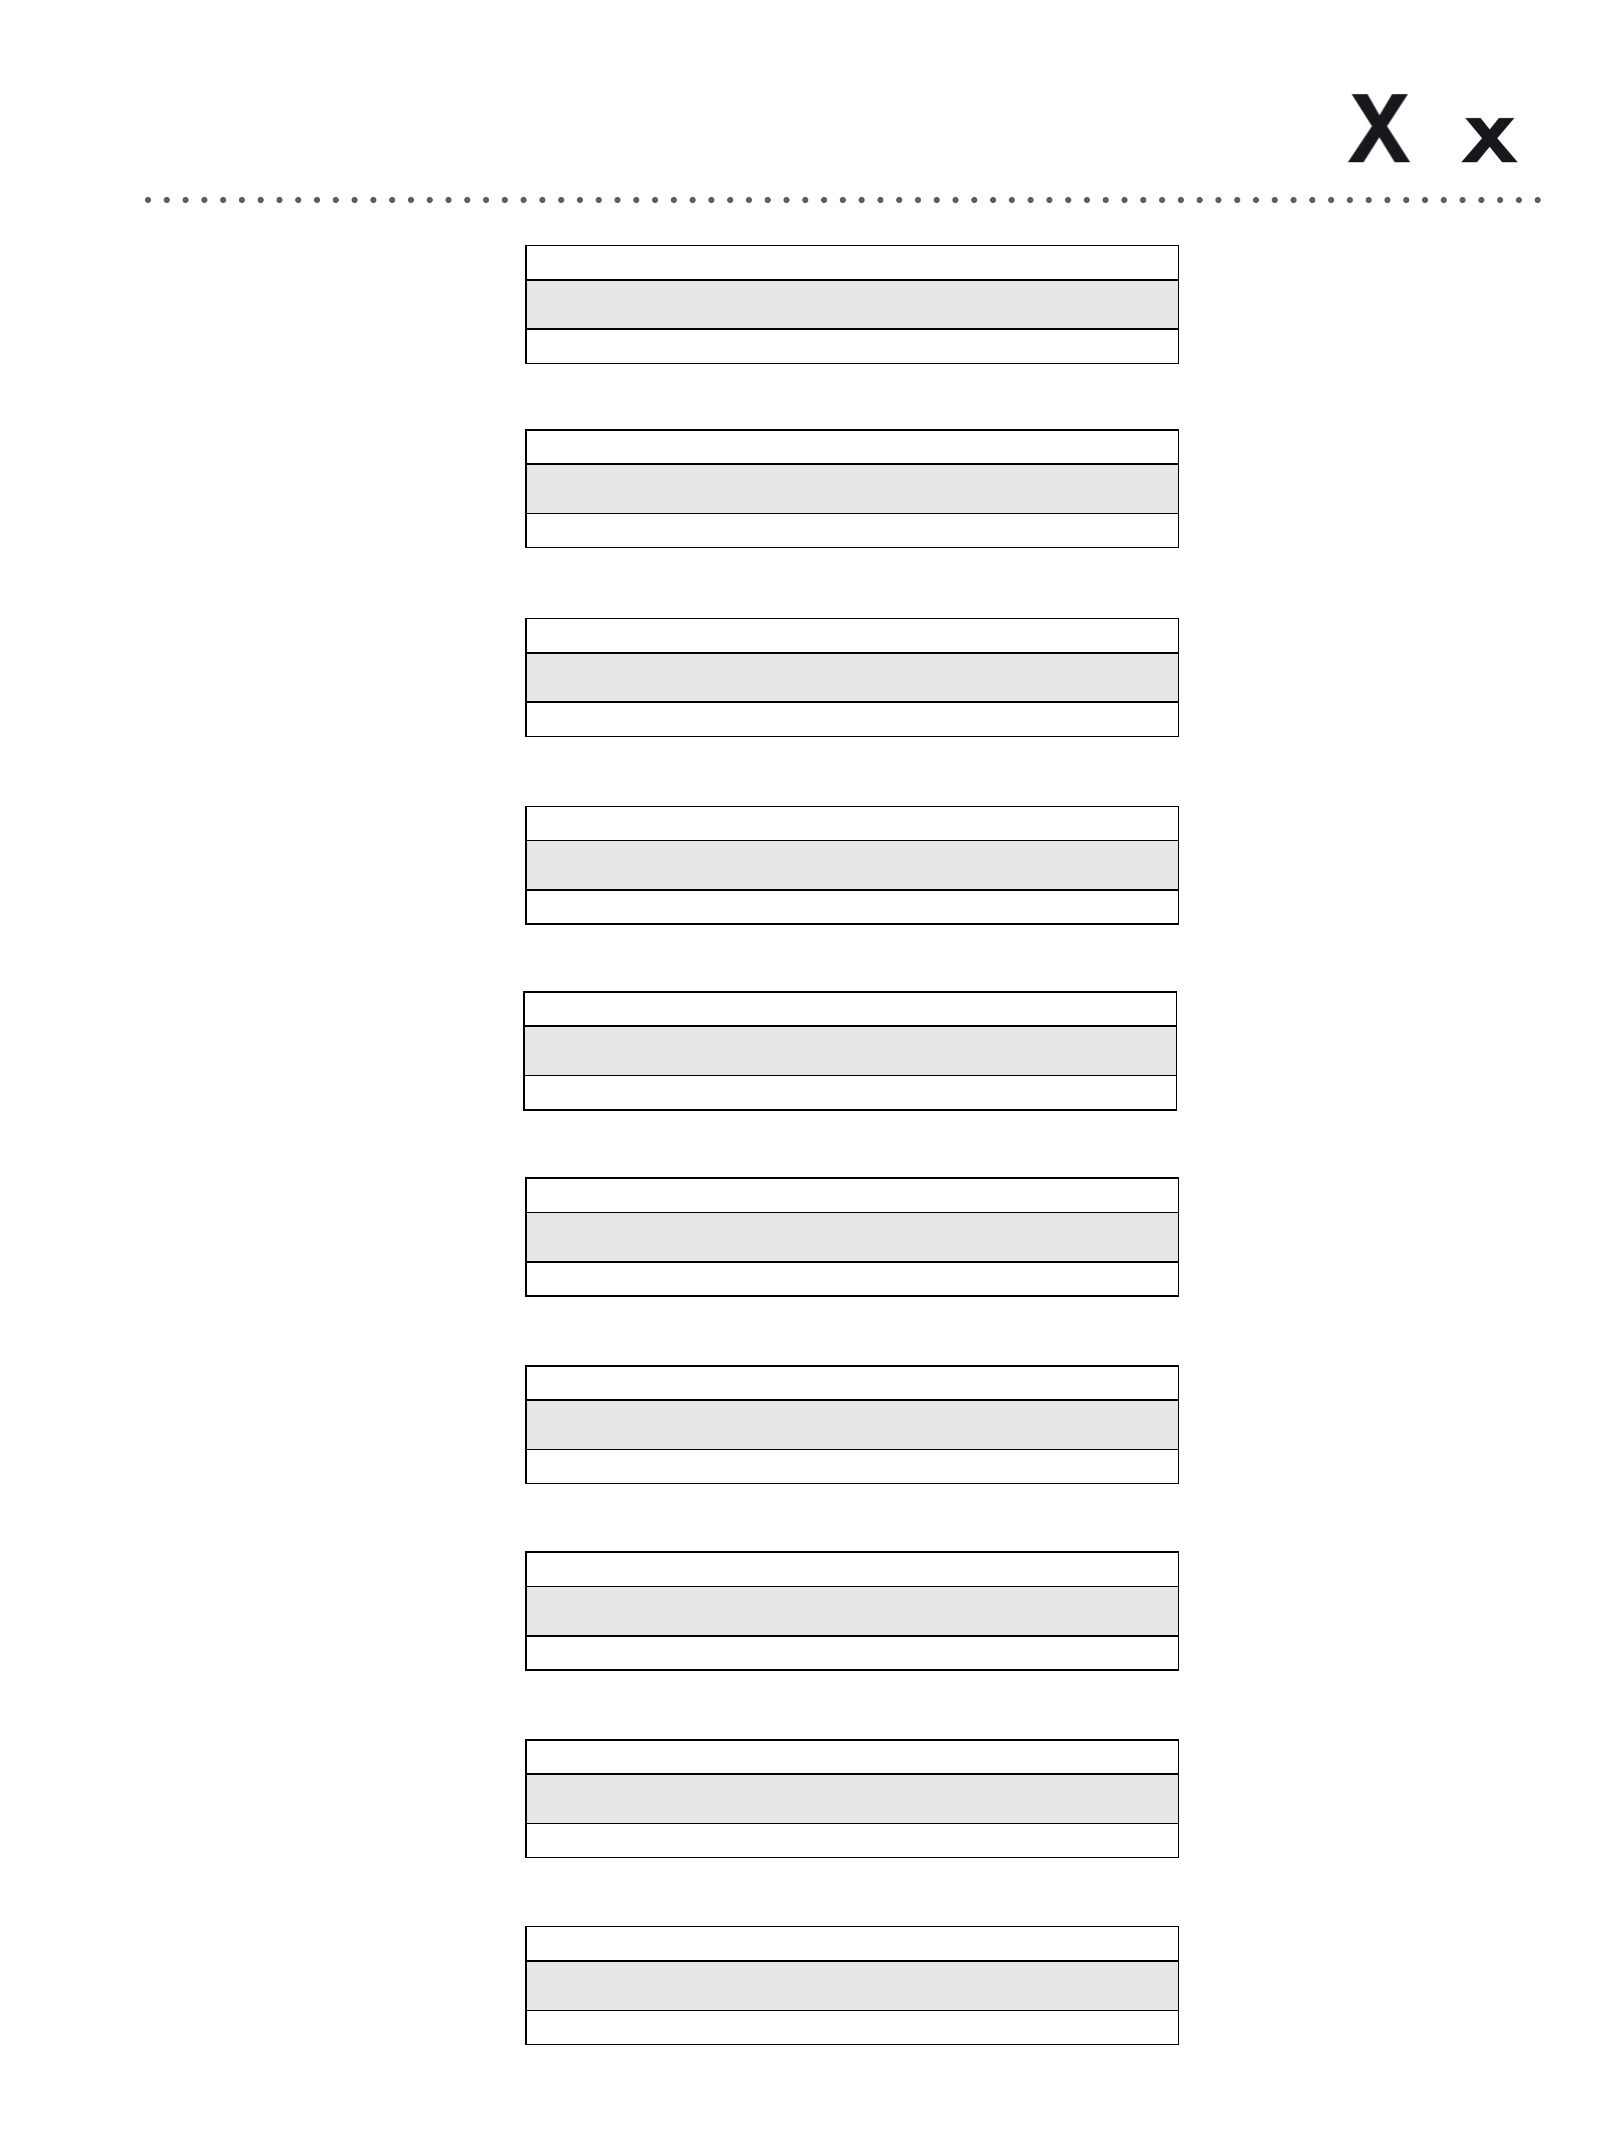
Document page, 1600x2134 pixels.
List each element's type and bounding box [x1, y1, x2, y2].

text_box [525, 1551, 1179, 1671]
text_box [525, 245, 1179, 364]
text_box [525, 1177, 1179, 1297]
text_box [525, 1739, 1179, 1858]
text_box [525, 618, 1179, 737]
text_box [525, 1365, 1179, 1484]
text_box [523, 991, 1177, 1111]
text_box [525, 1926, 1179, 2045]
text_box [525, 806, 1179, 925]
picture [1306, 69, 1562, 191]
text_box [525, 429, 1179, 548]
